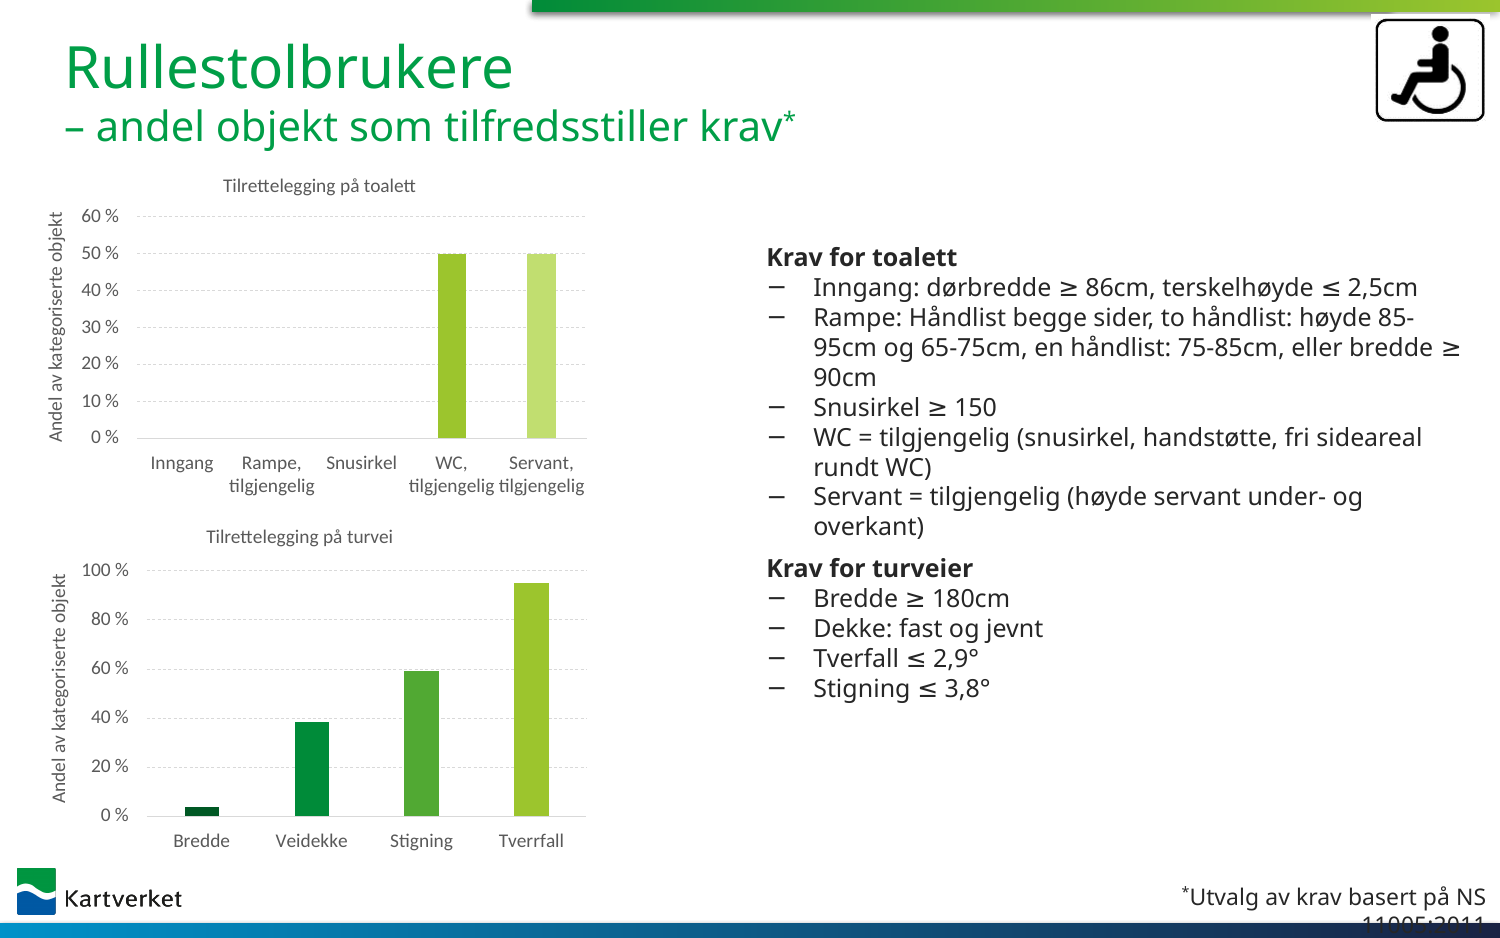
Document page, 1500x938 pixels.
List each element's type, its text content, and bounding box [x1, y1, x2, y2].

text_box *Utvalg av krav basert på NS 11005:2011 [1068, 873, 1500, 938]
picture [41, 520, 598, 859]
text_box Rullestolbrukere – andel objekt som tilfredsstiller krav* [49, 14, 1431, 158]
picture [41, 166, 598, 505]
text_box Krav for turveier Bredde ≥ 180cm Dekke: fast og jevnt Tverfall ≤ 2,9° Stigning ≤ 3,8° [751, 545, 1483, 710]
text_box Krav for toalett Inngang: dørbredde ≥ 86cm, terskelhøyde ≤ 2,5cm Rampe: Håndlist begge sider, to håndlist: høyde 85-95cm og 65-75cm, en håndlist: 75-85cm, eller bredde ≥ 90cm Snusirkel ≥ 150 WC = tilgjengelig (snusirkel, handstøtte, fri sideareal rundt WC) Servant = tilgjengelig (høyde servant under- og overkant) [751, 234, 1483, 545]
picture [1371, 13, 1491, 127]
